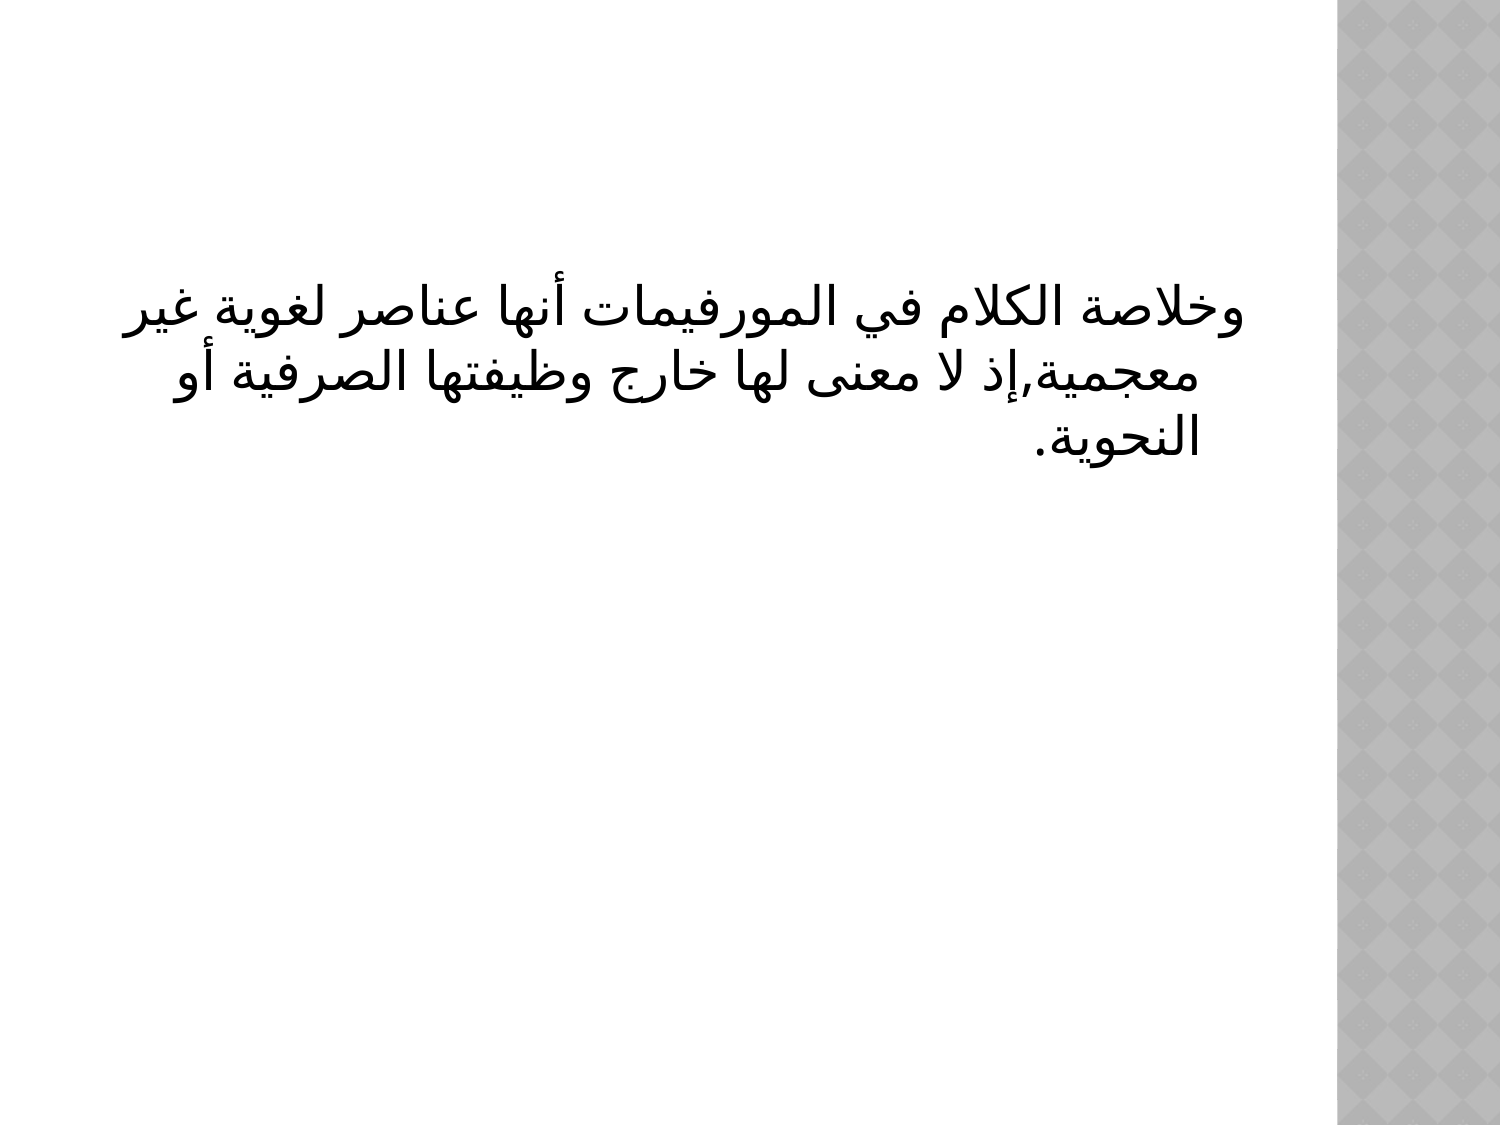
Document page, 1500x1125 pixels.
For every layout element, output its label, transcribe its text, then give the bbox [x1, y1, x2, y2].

list وخلاصة الكلام في المورفيمات أنها عناصر لغوية غير معجمية,إذ لا معنى لها خارج وظيفتها الصرفية أو النحوية. [75, 264, 1263, 1059]
